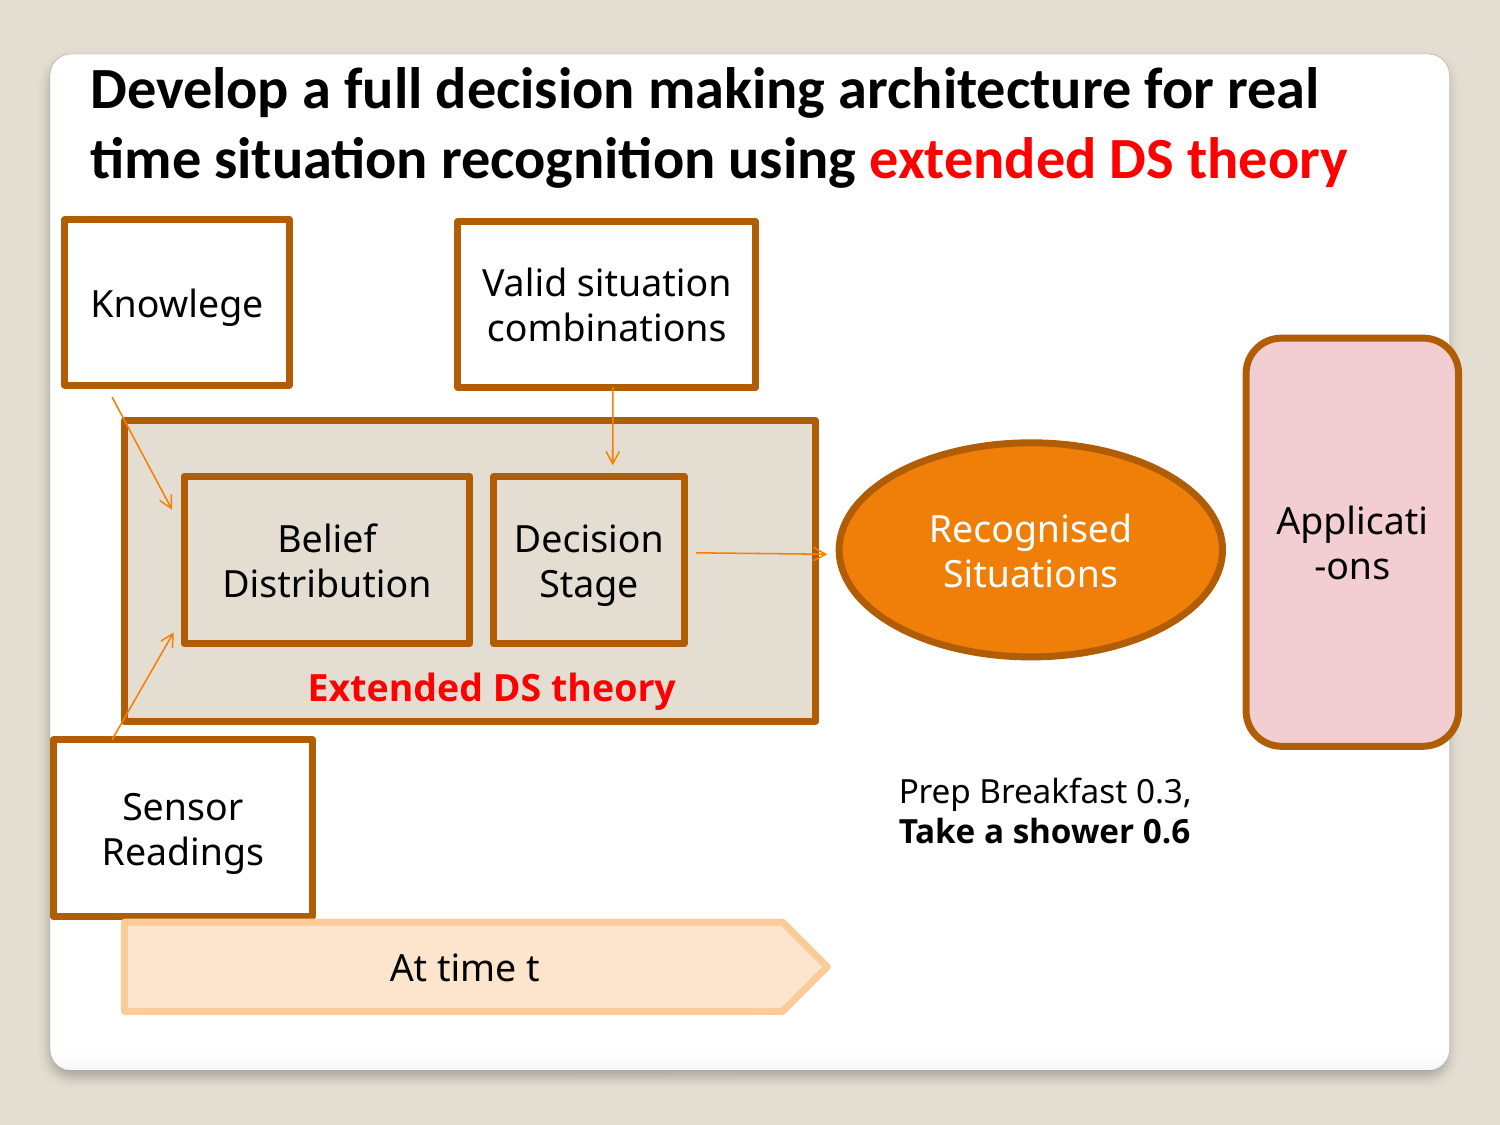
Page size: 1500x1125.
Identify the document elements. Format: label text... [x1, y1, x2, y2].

text_box Valid situation combinations [454, 218, 759, 391]
text_box Applicati-ons [1242, 334, 1463, 750]
text_box Recognised Situations [835, 439, 1226, 661]
text_box Prep Breakfast 0.3, Take a shower 0.6 [883, 763, 1208, 893]
text_box Decision Stage [490, 473, 688, 647]
text_box At time t [120, 918, 831, 1015]
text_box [88, 654, 197, 717]
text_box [85, 423, 199, 484]
text_box Extended DS theory [292, 656, 692, 717]
text_box Develop a full decision making architecture for real time situation recognition using extended DS theory [75, 42, 1447, 198]
text_box [121, 417, 819, 725]
text_box Knowlege [61, 216, 293, 389]
text_box Belief Distribution [181, 473, 473, 647]
text_box Sensor Readings [50, 736, 316, 920]
